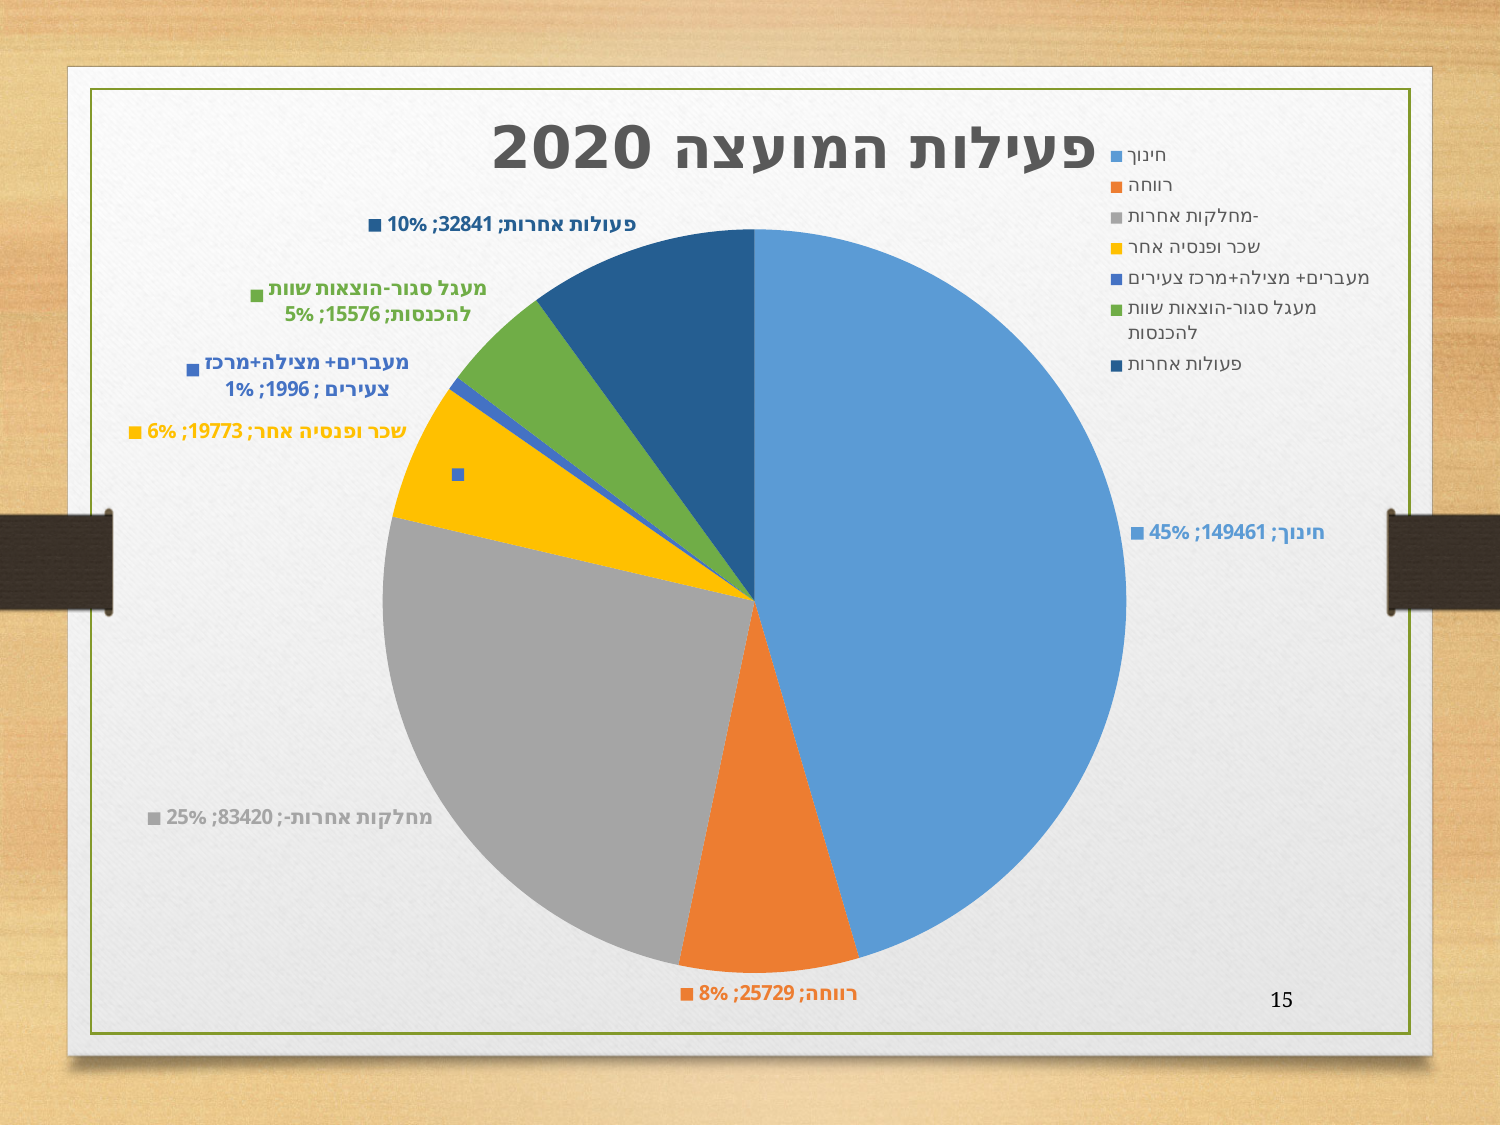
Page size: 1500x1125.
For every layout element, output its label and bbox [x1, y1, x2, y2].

picture [0, 0, 1500, 1125]
chart [52, 73, 1464, 1125]
